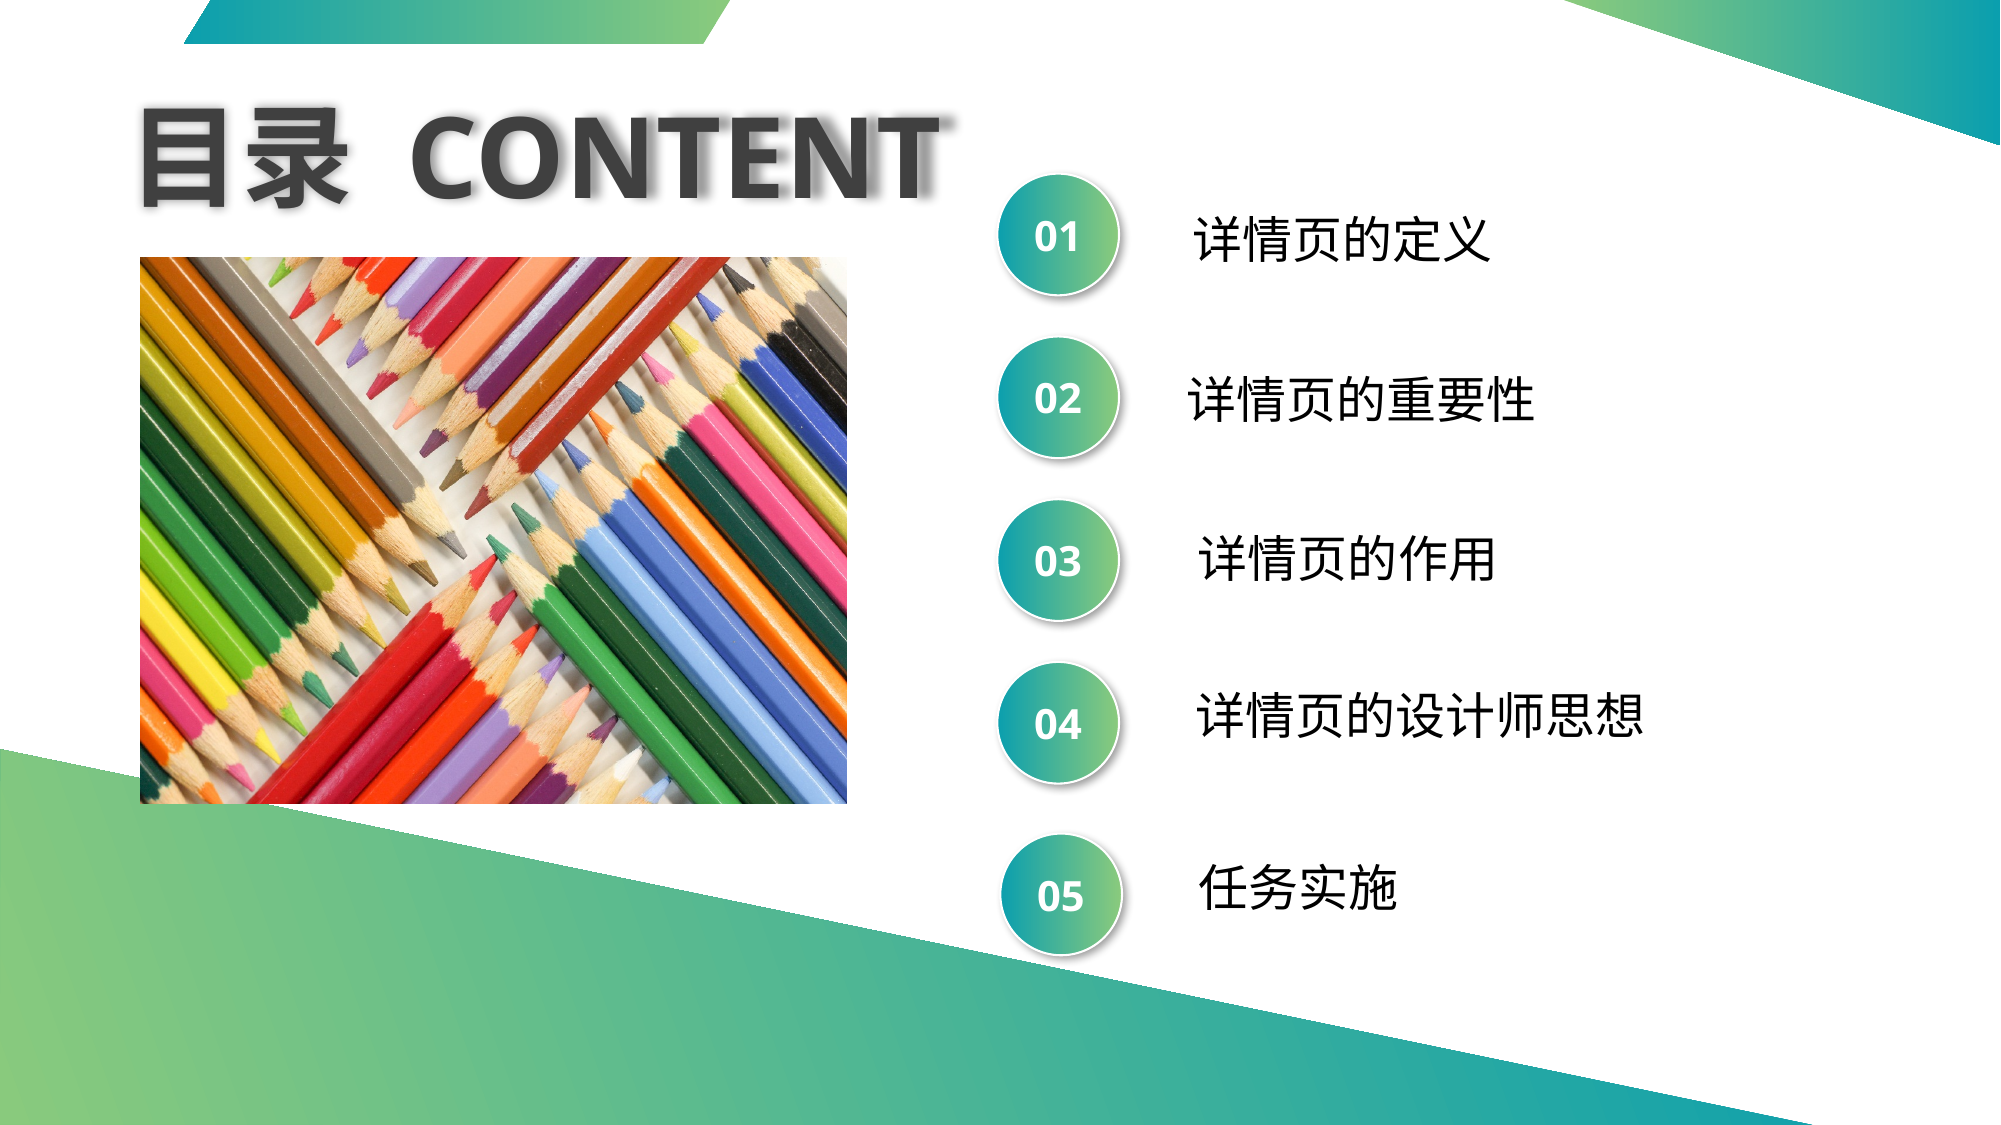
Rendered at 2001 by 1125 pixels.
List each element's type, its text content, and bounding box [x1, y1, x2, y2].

text_box 详情页的定义 [1177, 201, 2000, 277]
text_box 详情页的重要性 [1171, 360, 1847, 436]
text_box [0, 749, 1813, 1125]
text_box 05 [999, 832, 1124, 957]
text_box 01 [996, 172, 1121, 297]
text_box 03 [996, 498, 1121, 622]
text_box 详情页的设计师思想 [1180, 676, 1913, 752]
text_box 详情页的作用 [1183, 520, 1915, 596]
text_box 04 [996, 660, 1121, 785]
text_box 目录 CONTENT [114, 78, 1063, 229]
text_box [1563, 0, 2000, 146]
text_box 任务实施 [1183, 848, 1916, 924]
picture [83, 257, 903, 804]
text_box 02 [996, 335, 1121, 460]
text_box [184, 0, 731, 44]
